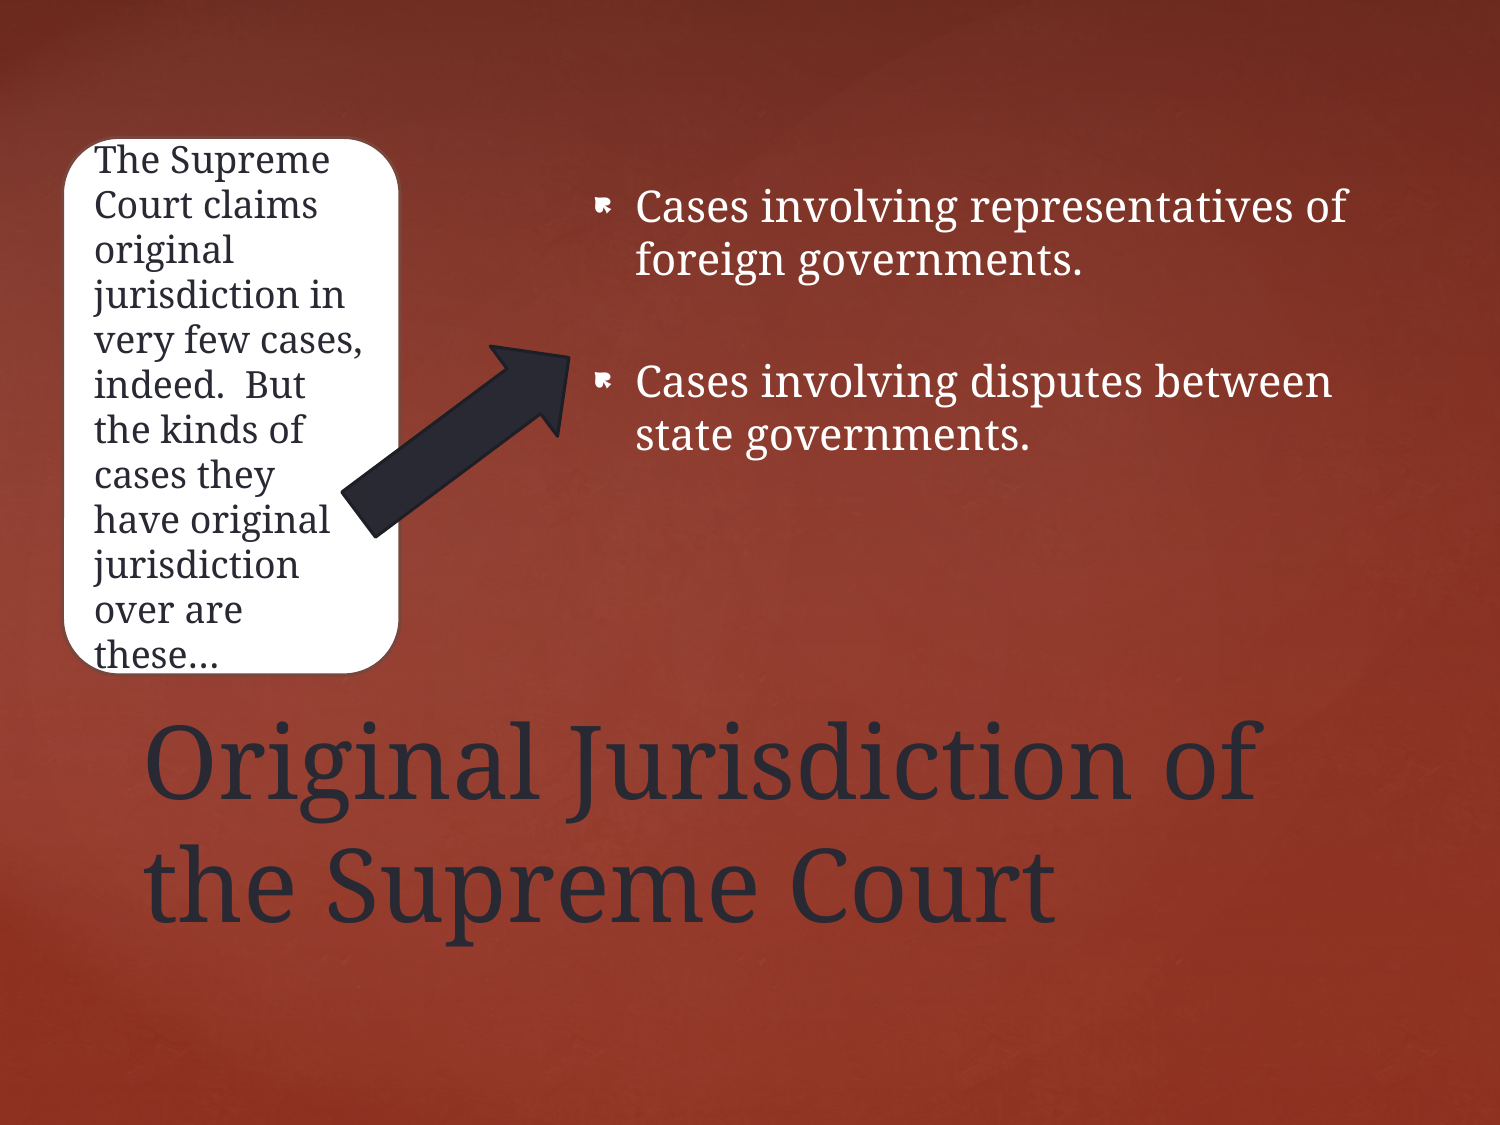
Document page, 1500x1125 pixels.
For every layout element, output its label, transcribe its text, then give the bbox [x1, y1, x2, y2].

list Cases involving representatives of foreign governments. Cases involving disputes between state governments. [575, 99, 1425, 538]
title Original Jurisdiction of the Supreme Court [127, 800, 1365, 950]
text_box The Supreme Court claims original jurisdiction in very few cases, indeed. But the kinds of cases they have original jurisdiction over are these… [60, 135, 402, 677]
text_box [340, 344, 571, 539]
